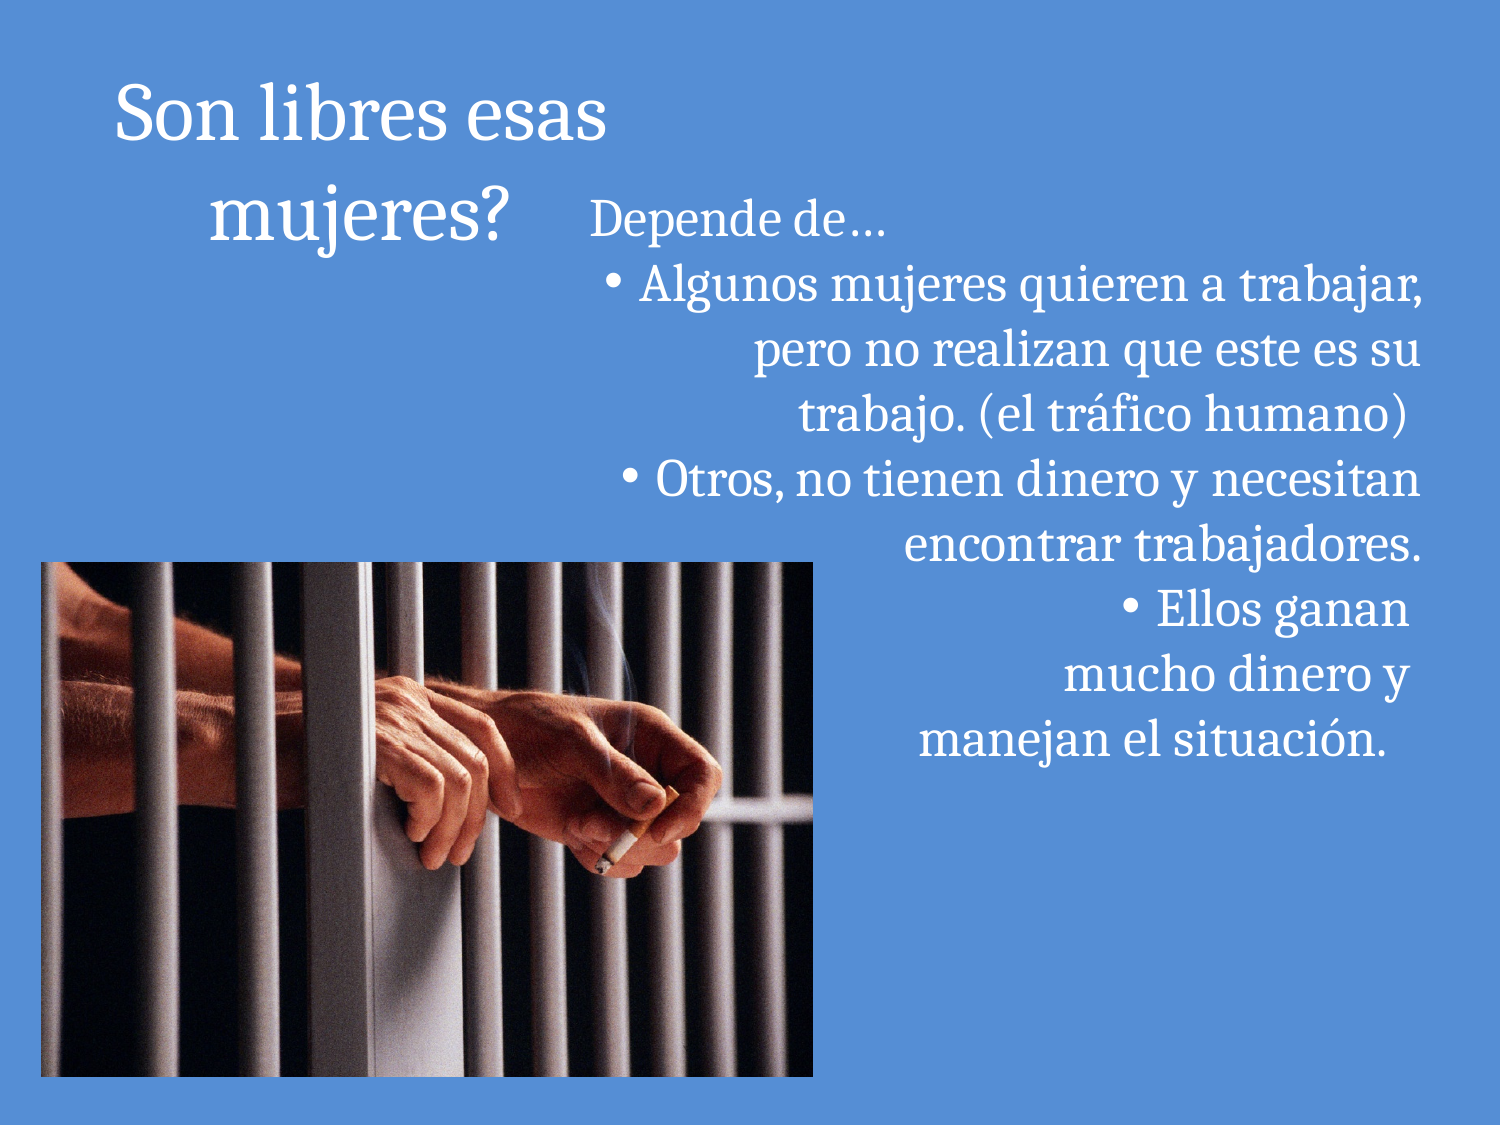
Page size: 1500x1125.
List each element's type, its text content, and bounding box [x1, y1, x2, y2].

text_box Depende de… Algunos mujeres quieren a trabajar, pero no realizan que este es su trabajo. (el tráfico humano) Otros, no tienen dinero y necesitan encontrar trabajadores. Ellos ganan mucho dinero y manejan el situación. [575, 174, 1438, 775]
text_box Son libres esas mujeres? [50, 49, 675, 265]
picture [40, 562, 813, 1077]
